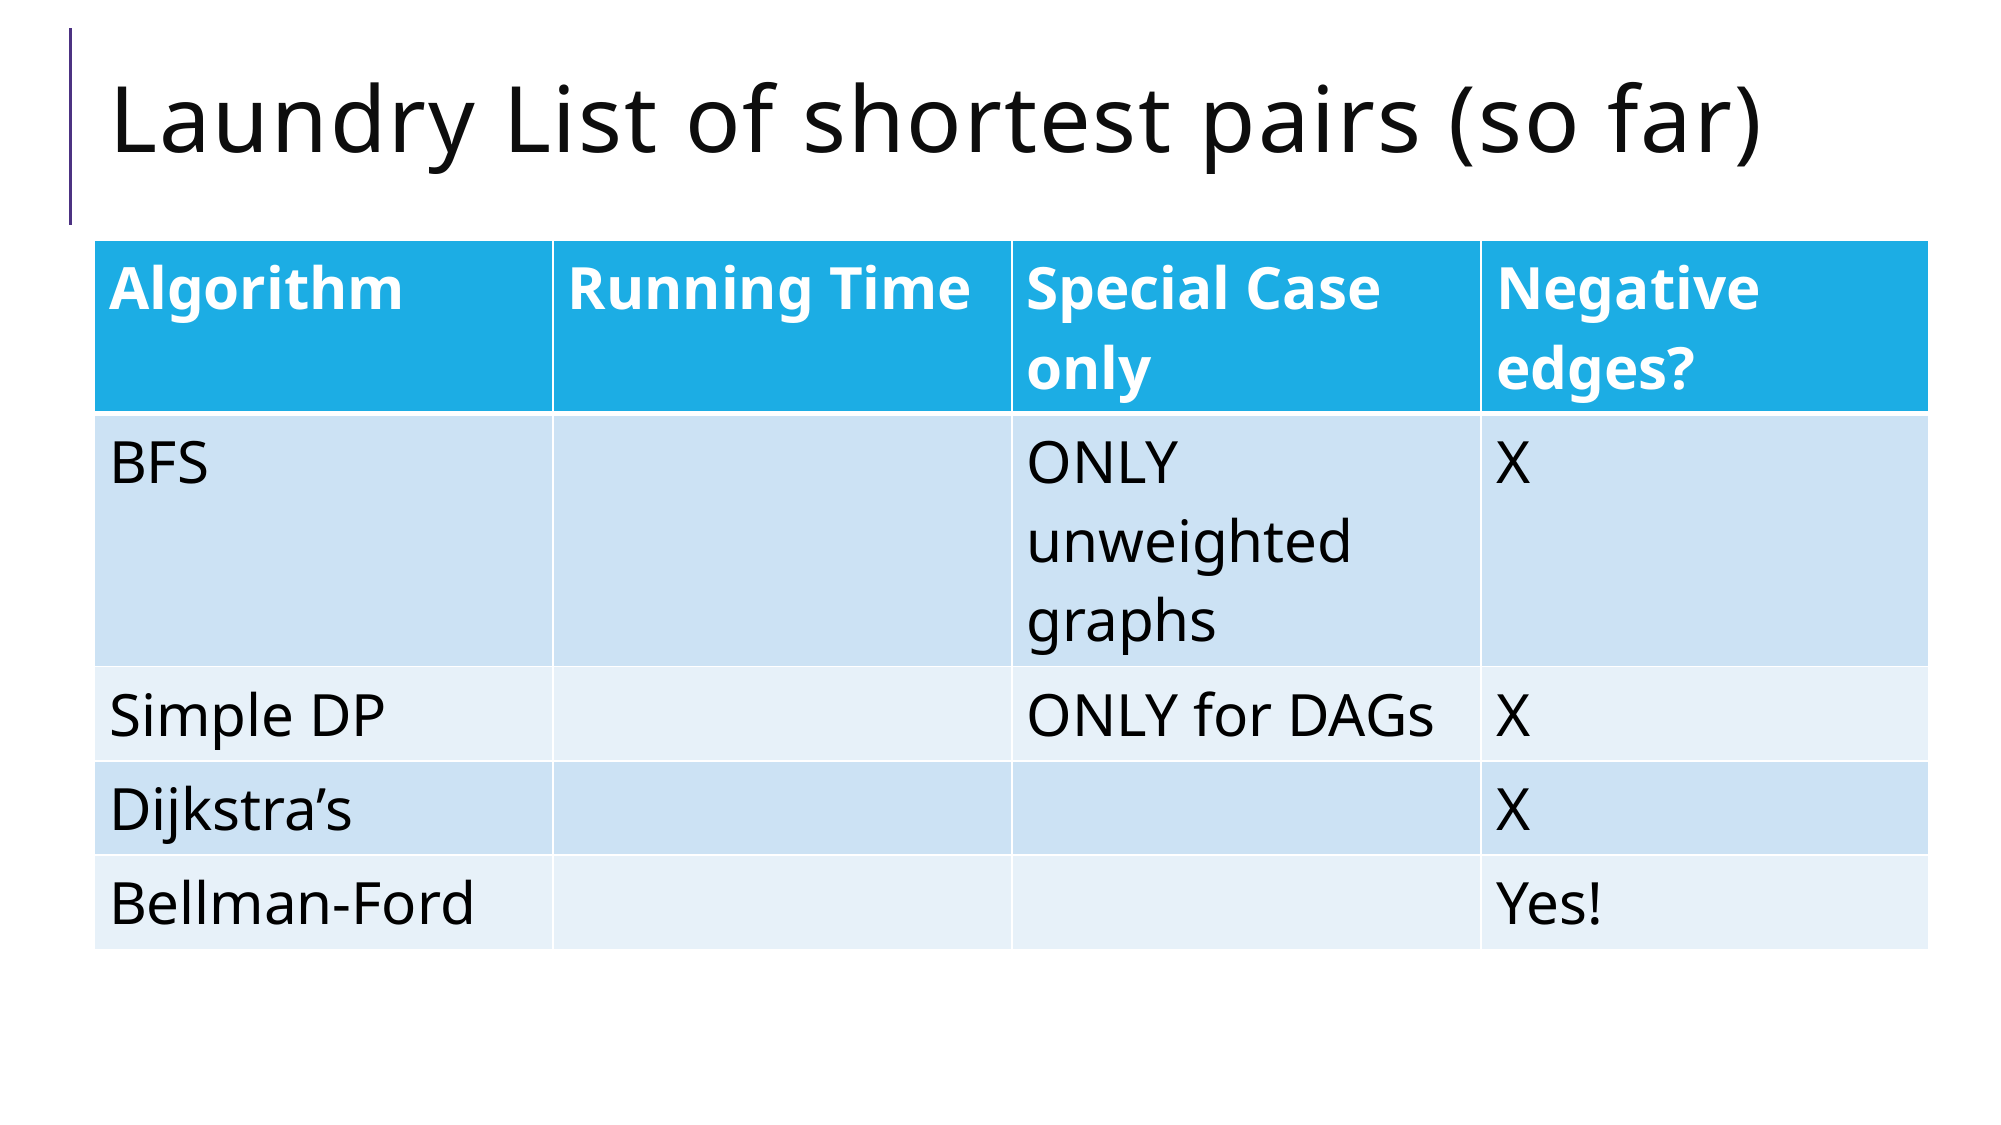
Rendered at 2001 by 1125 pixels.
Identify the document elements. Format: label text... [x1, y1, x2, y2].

title Laundry List of shortest pairs (so far) [94, 43, 1930, 210]
